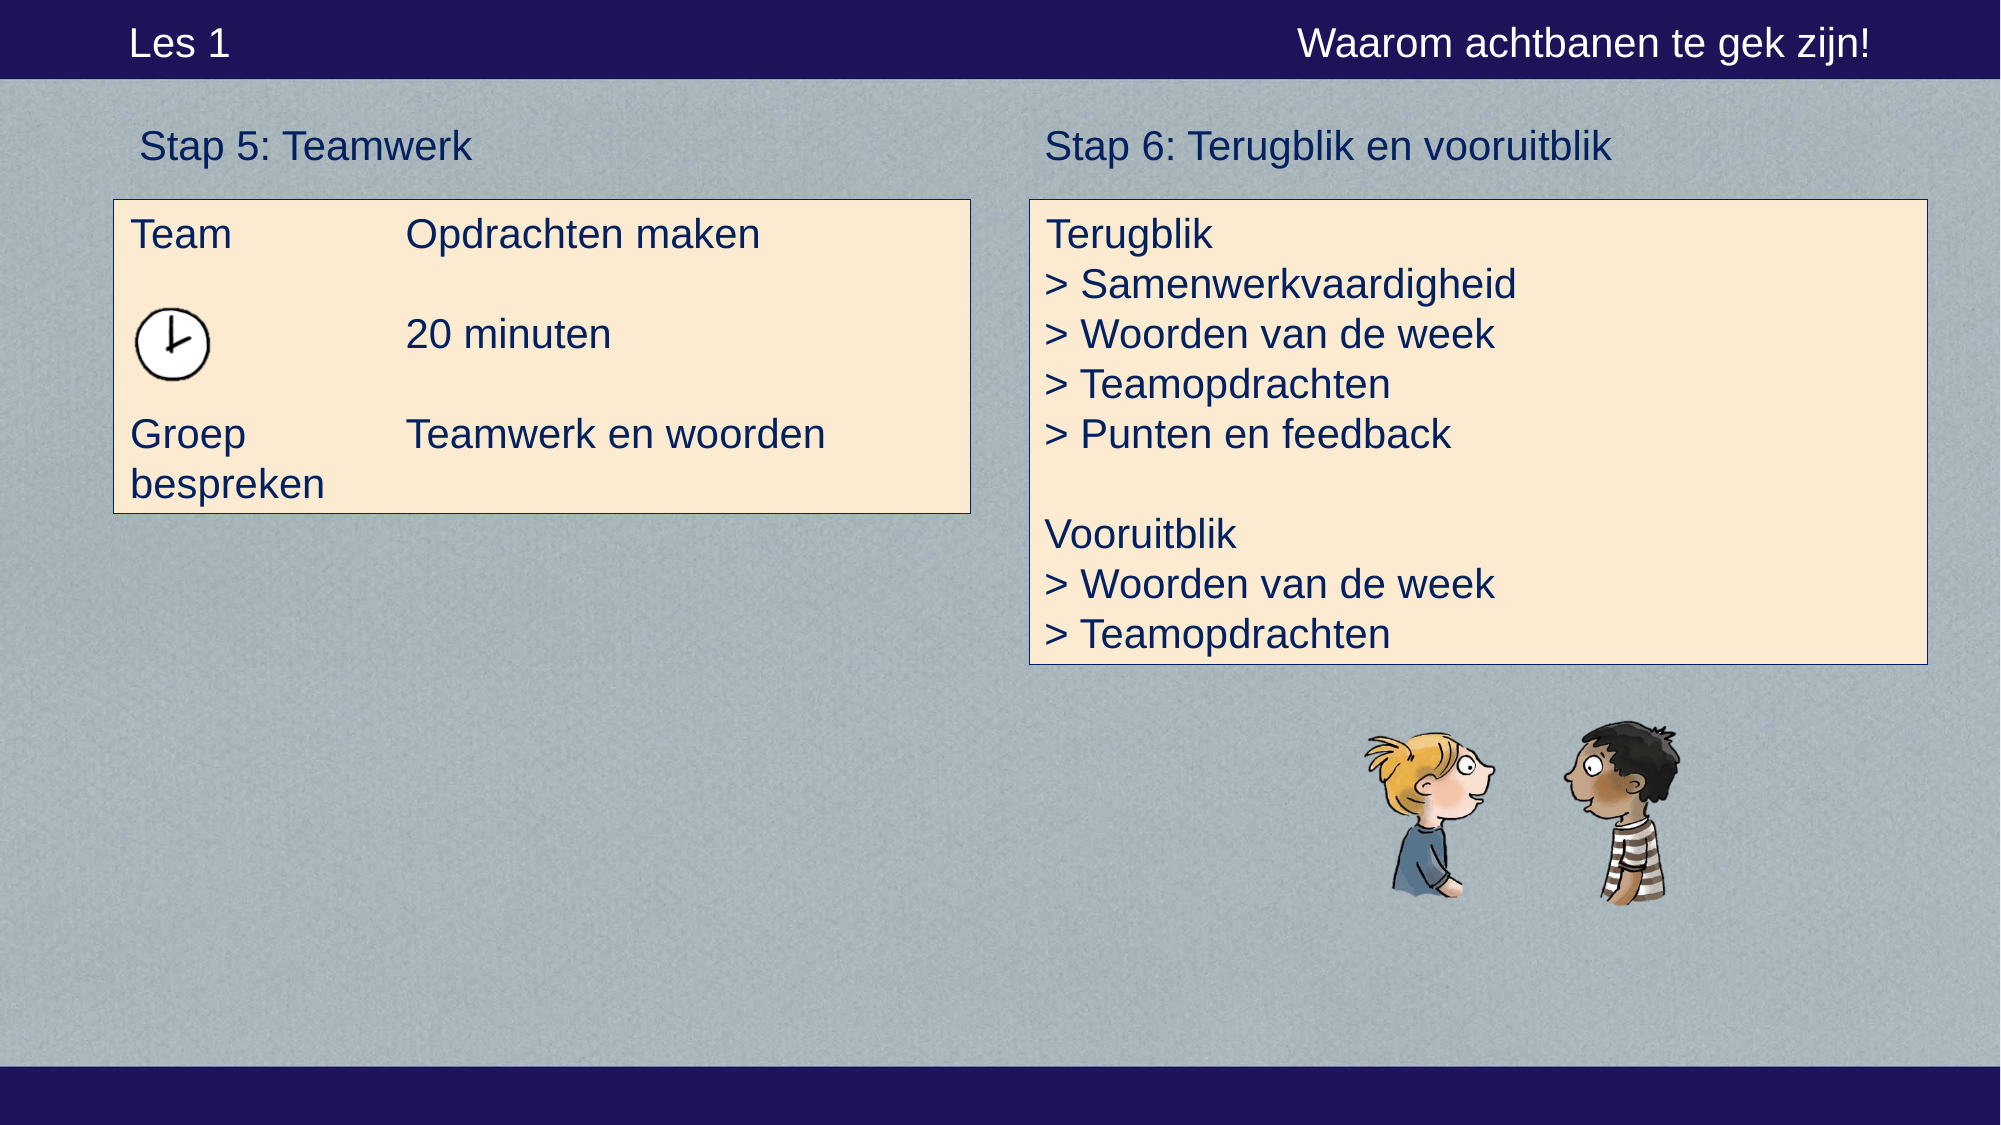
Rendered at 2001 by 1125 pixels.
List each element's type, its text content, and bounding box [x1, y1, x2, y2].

text_box Stap 6: Terugblik en vooruitblik [1029, 111, 1822, 177]
text_box Les 1 [114, 8, 354, 73]
text_box Team Opdrachten maken 20 minuten Groep Teamwerk en woorden bespreken [113, 199, 971, 514]
picture [0, 0, 2001, 1125]
text_box Terugblik > Samenwerkvaardigheid > Woorden van de week > Teamopdrachten > Punten en feedback Vooruitblik > Woorden van de week > Teamopdrachten [1029, 199, 1928, 665]
text_box Stap 5: Teamwerk [124, 111, 917, 177]
text_box Waarom achtbanen te gek zijn! [999, 8, 1886, 73]
